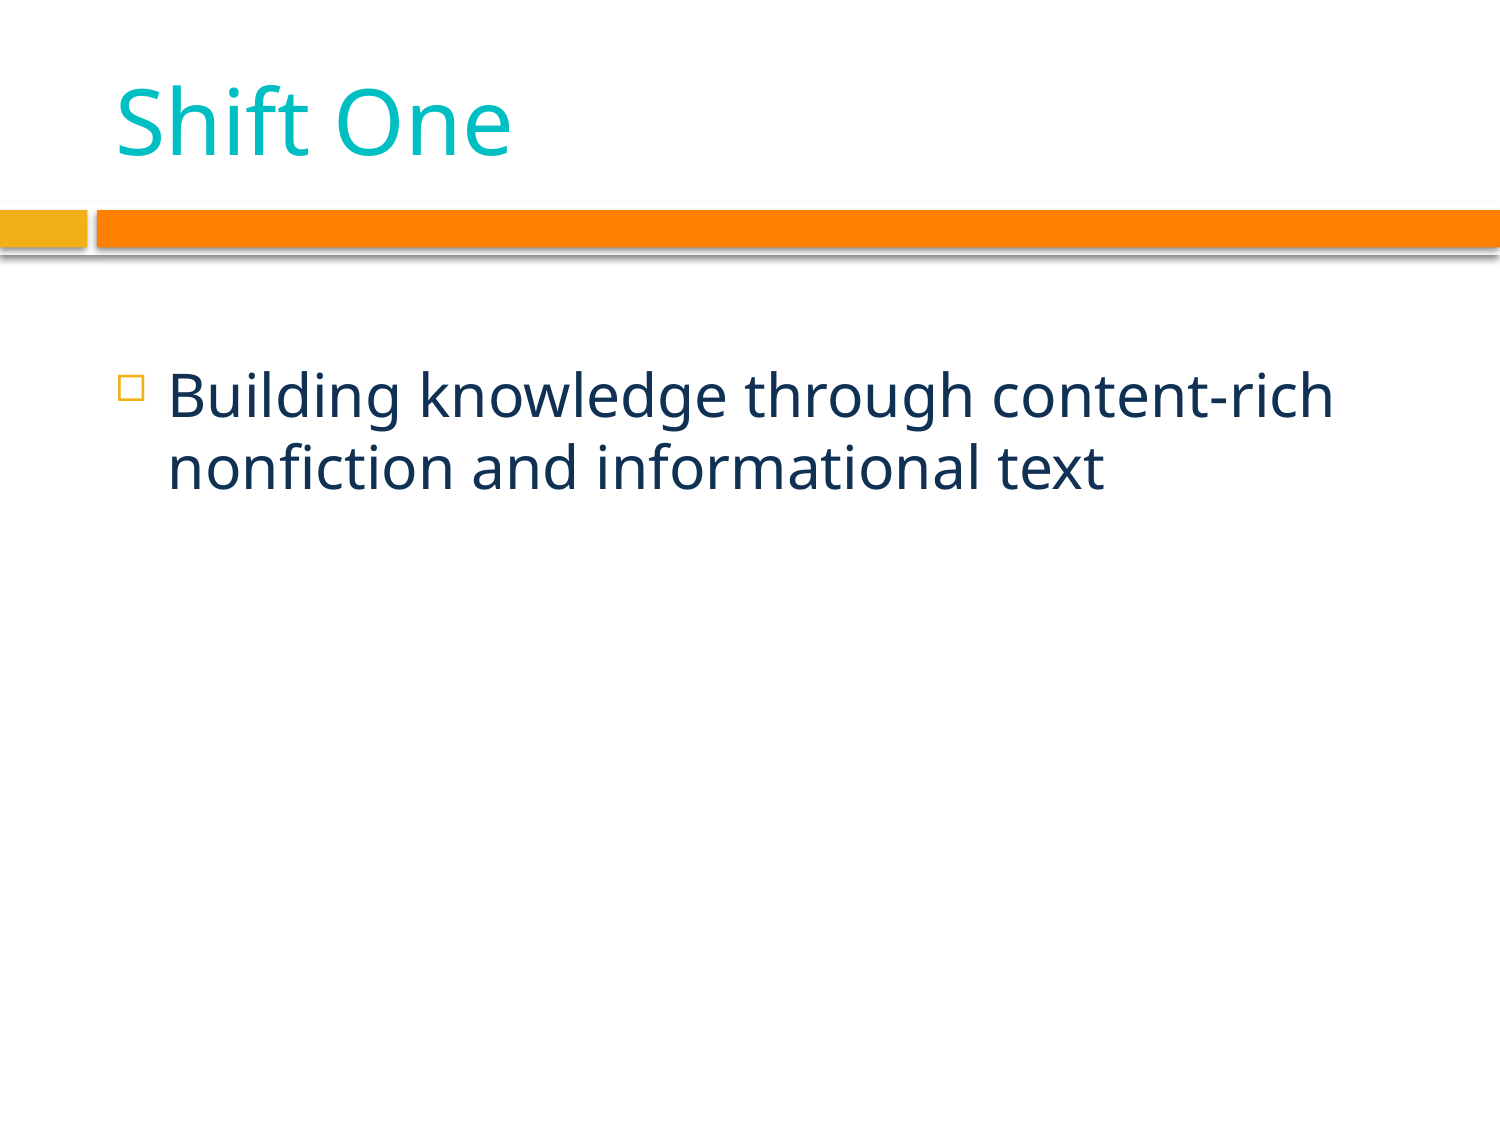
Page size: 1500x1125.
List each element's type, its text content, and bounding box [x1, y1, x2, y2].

list Building knowledge through content-rich nonfiction and informational text [100, 262, 1438, 1000]
title Shift One [100, 37, 1438, 200]
